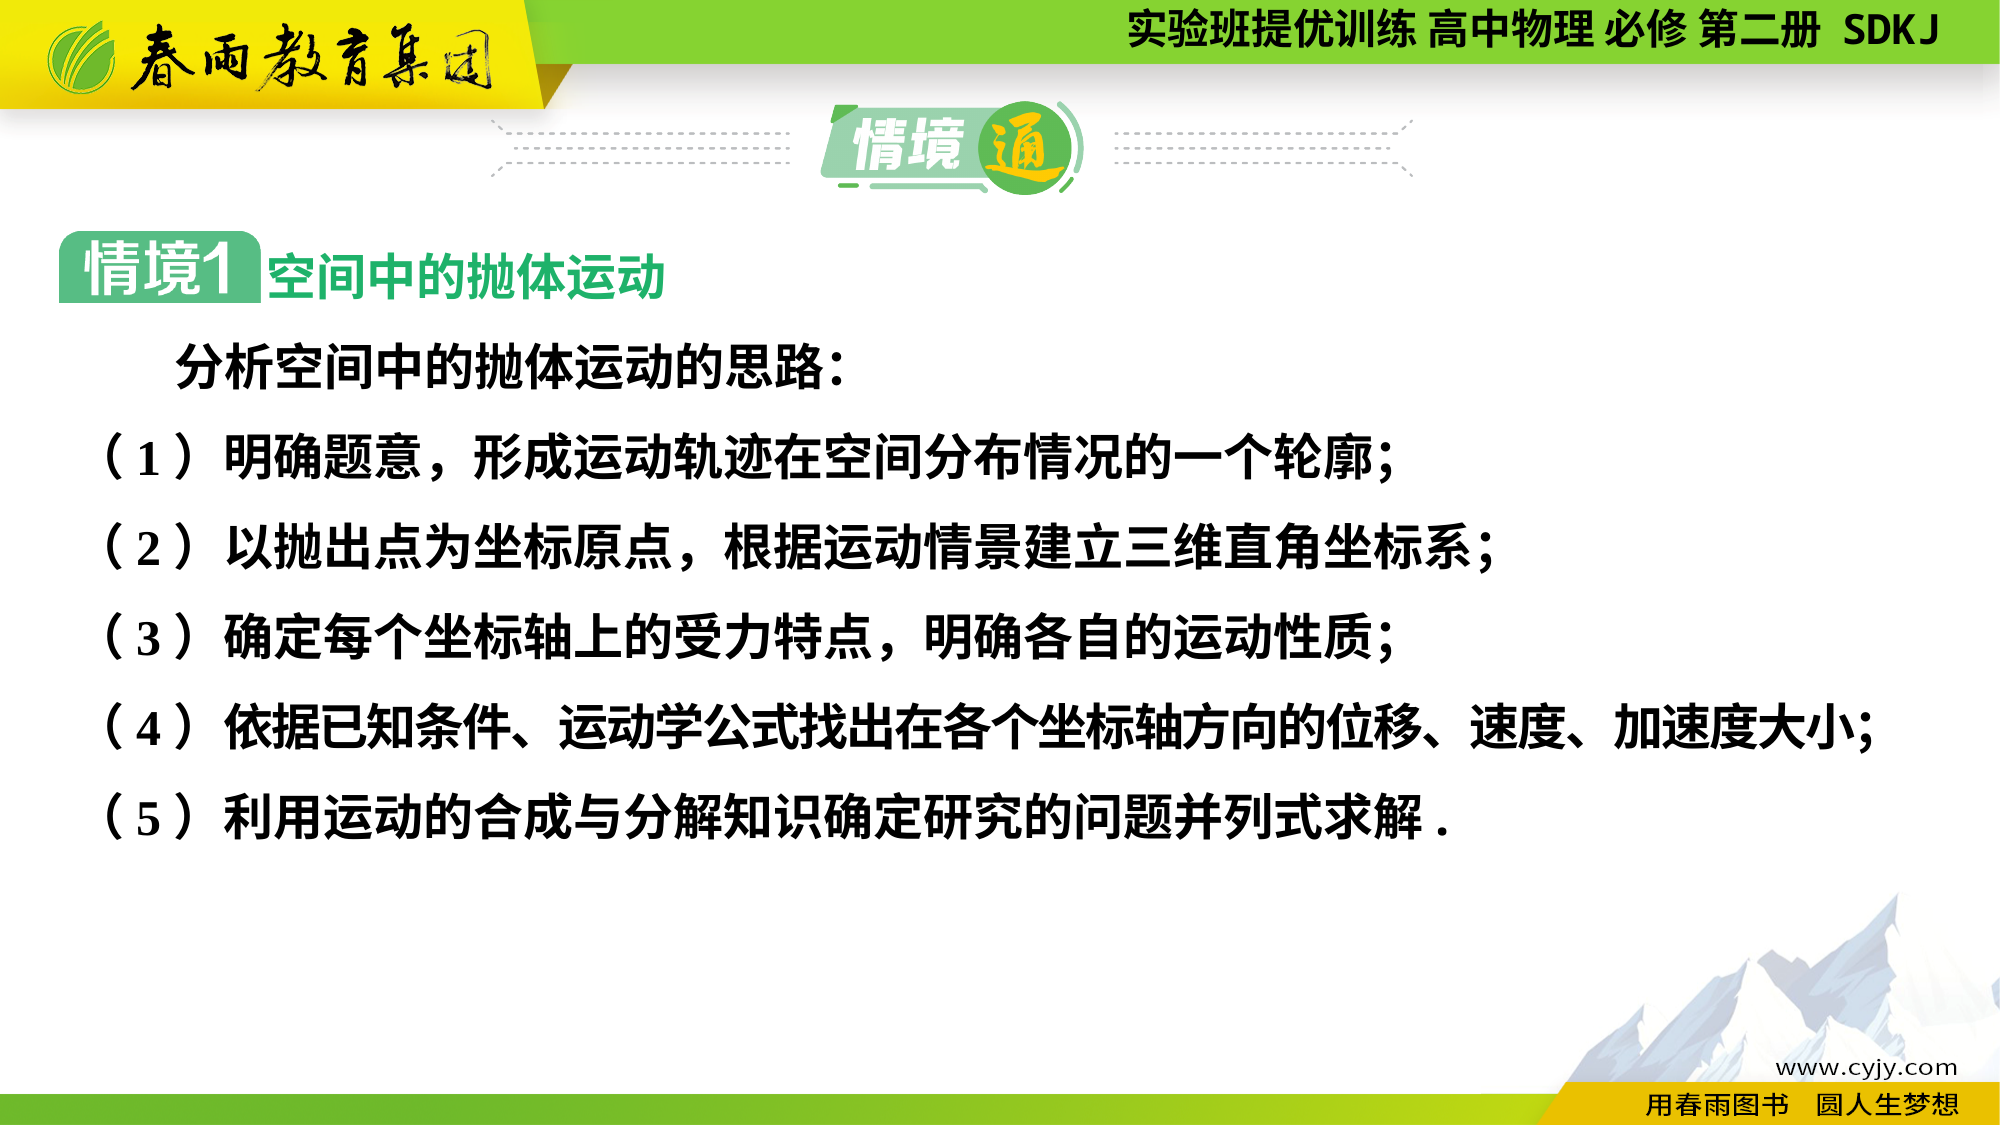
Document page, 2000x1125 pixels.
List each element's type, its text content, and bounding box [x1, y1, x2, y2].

picture [0, 0, 2000, 1125]
list 空间中的抛体运动 分析空间中的抛体运动的思路： （1）明确题意，形成运动轨迹在空间分布情况的一个轮廓； （2）以抛出点为坐标原点，根据运动情景建立三维直角坐标系； （3）确定每个坐标轴上的受力特点，明确各自的运动性质； （4）依据已知条件、运动学公式找出在各个坐标轴方向的位移、速度、加速度大小； （5）利用运动的合成与分解知识确定研究的问题并列式求解. [59, 208, 1944, 860]
